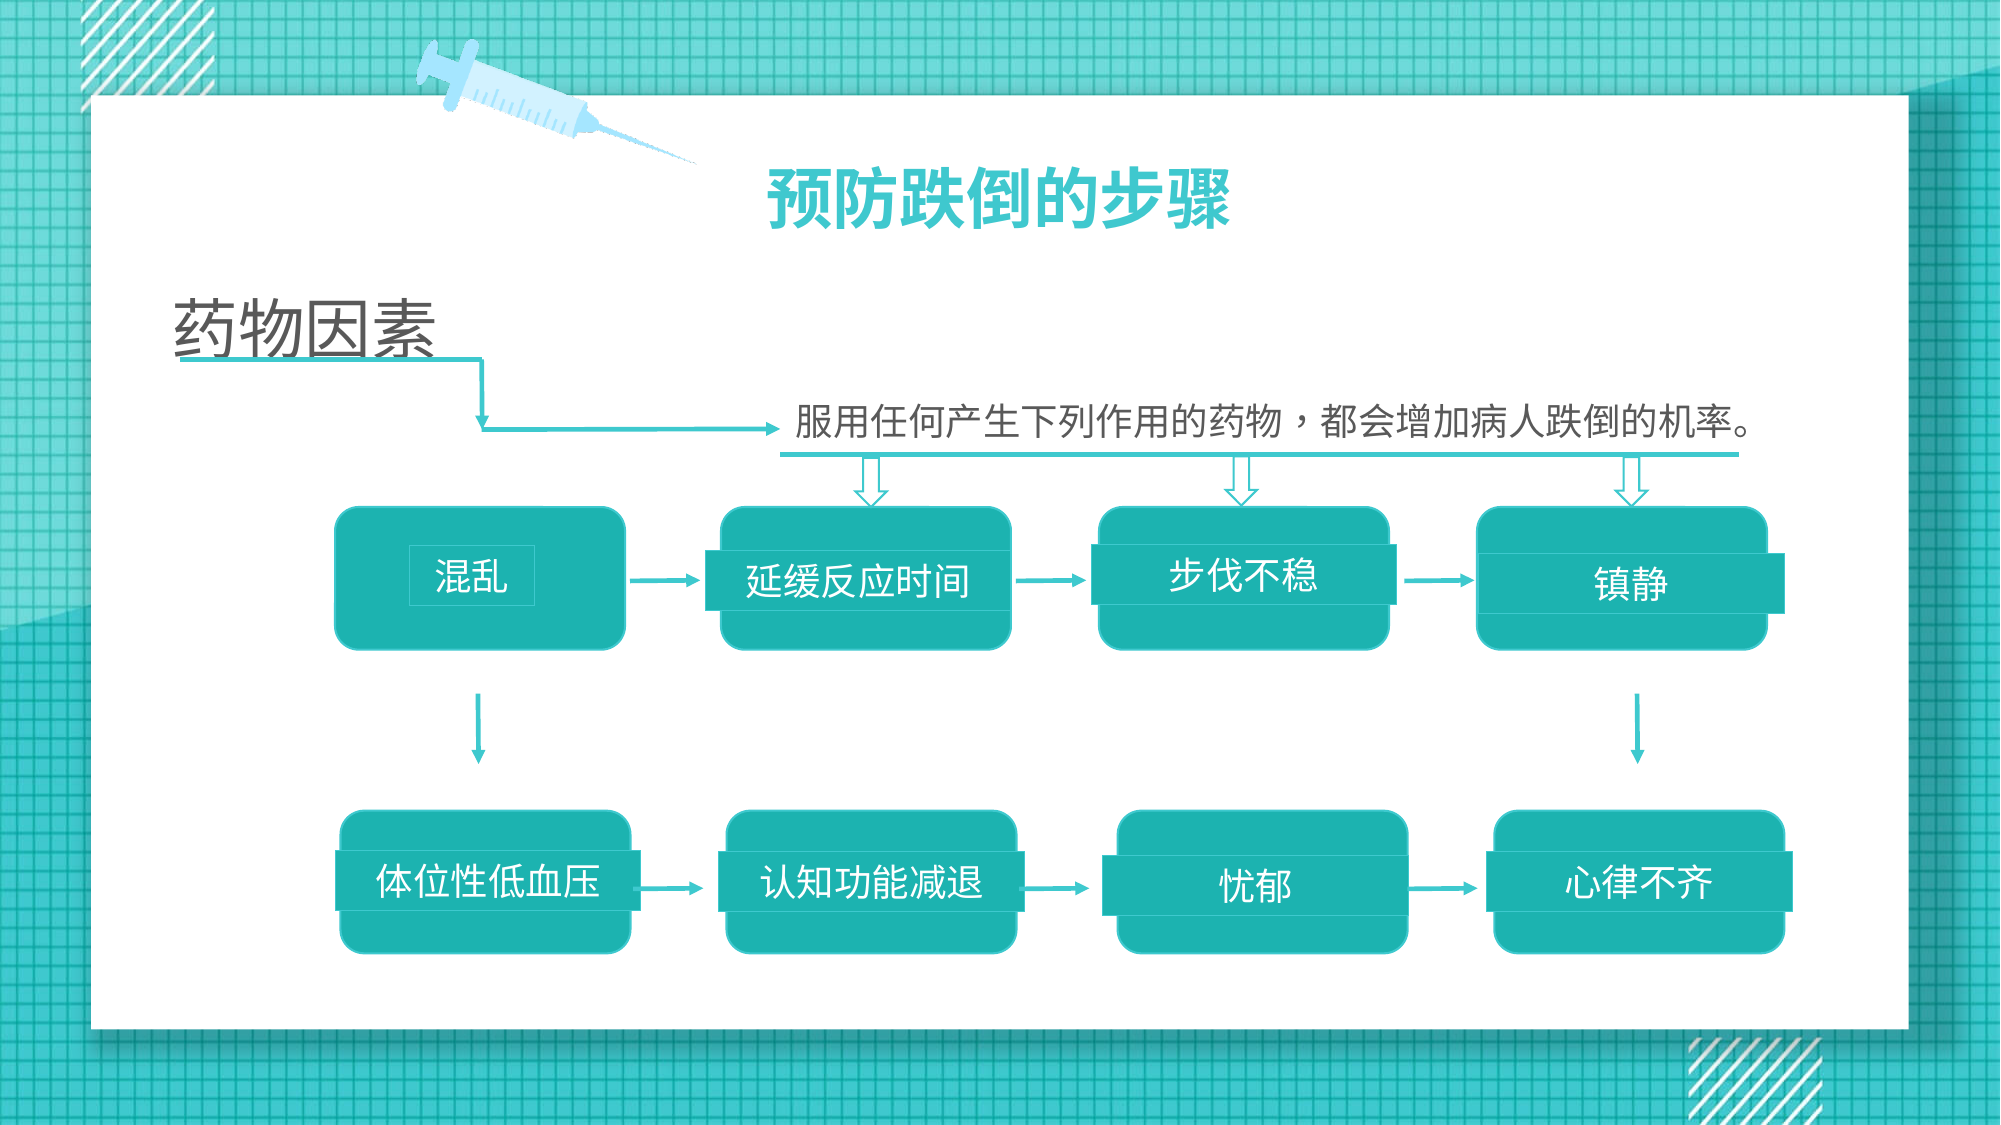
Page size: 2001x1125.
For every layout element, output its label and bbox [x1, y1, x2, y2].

text_box [156, 280, 2000, 507]
picture [0, 0, 2000, 1125]
text_box [335, 507, 1793, 954]
